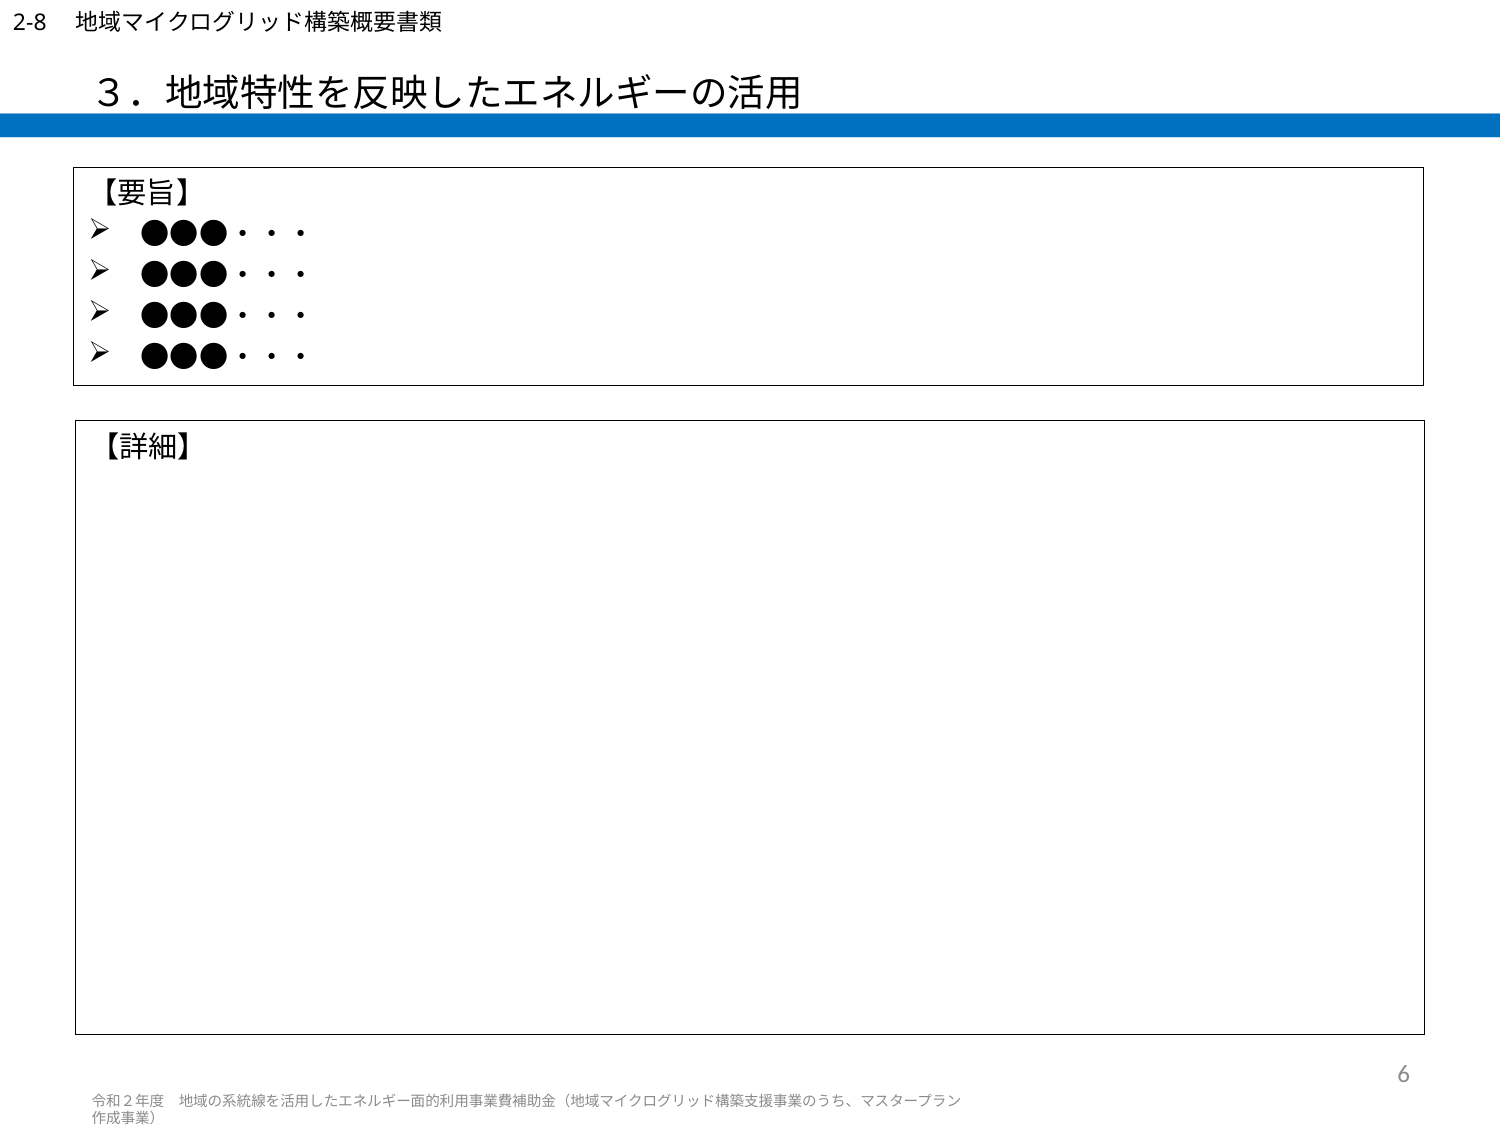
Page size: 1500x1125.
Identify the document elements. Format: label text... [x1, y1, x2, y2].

list 【要旨】 ●●●・・・ ●●●・・・ ●●●・・・ ●●●・・・ [73, 167, 1424, 386]
title ３．地域特性を反映したエネルギーの活用 [75, 45, 1425, 113]
text_box 令和２年度 地域の系統線を活用したエネルギー面的利用事業費補助金（地域マイクログリッド構築支援事業のうち、マスタープラン作成事業） [76, 1093, 988, 1125]
slide_number 6 [1074, 1042, 1425, 1103]
text_box 2-8 地域マイクログリッド構築概要書類 [0, 0, 467, 61]
list 【詳細】 [75, 420, 1425, 1035]
text_box [0, 113, 1500, 138]
